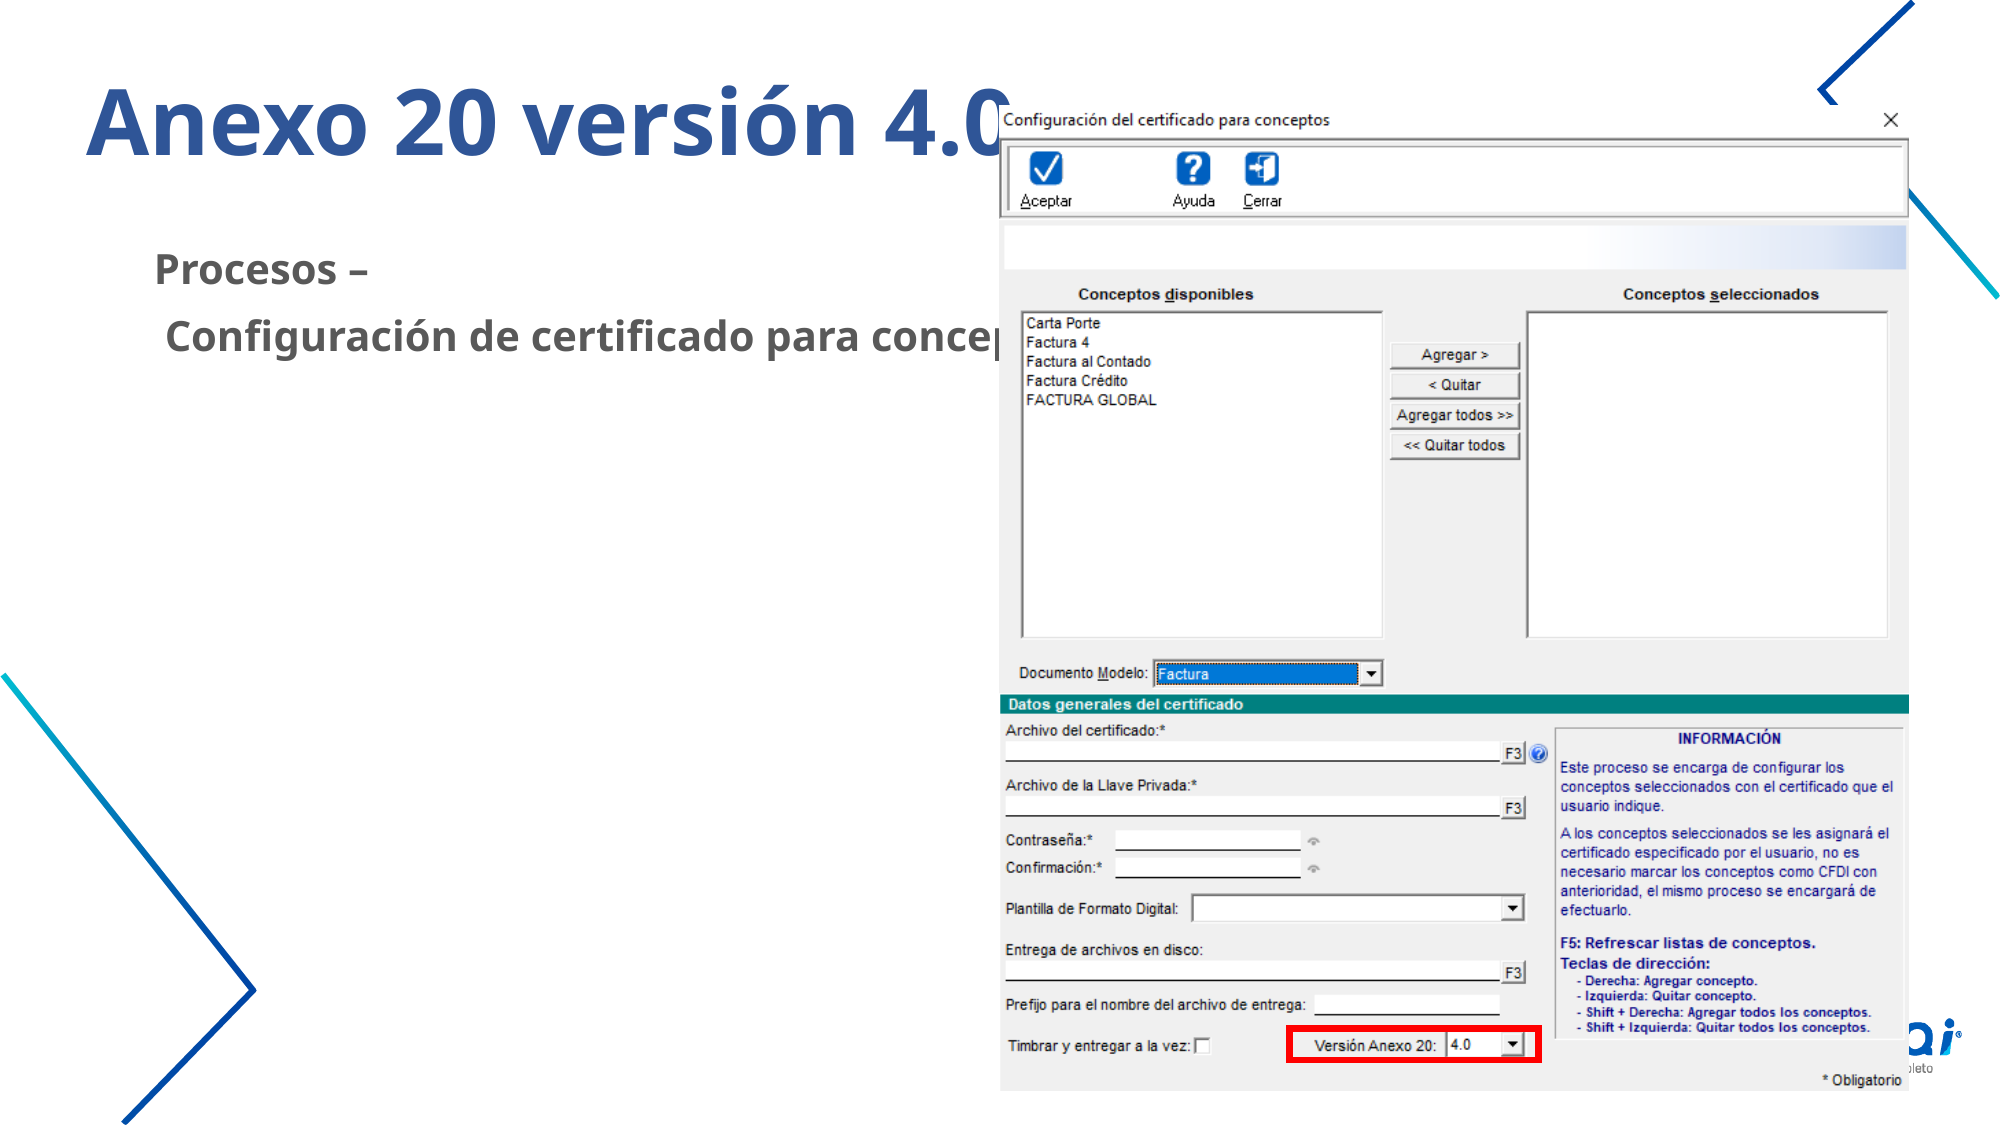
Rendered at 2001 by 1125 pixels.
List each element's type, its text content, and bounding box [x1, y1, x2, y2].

picture [0, 672, 257, 1125]
title Anexo 20 versión 4.0 [71, 53, 1372, 197]
picture [999, 0, 2000, 1091]
text_box Procesos – Configuración de certificado para conceptos [139, 235, 999, 368]
